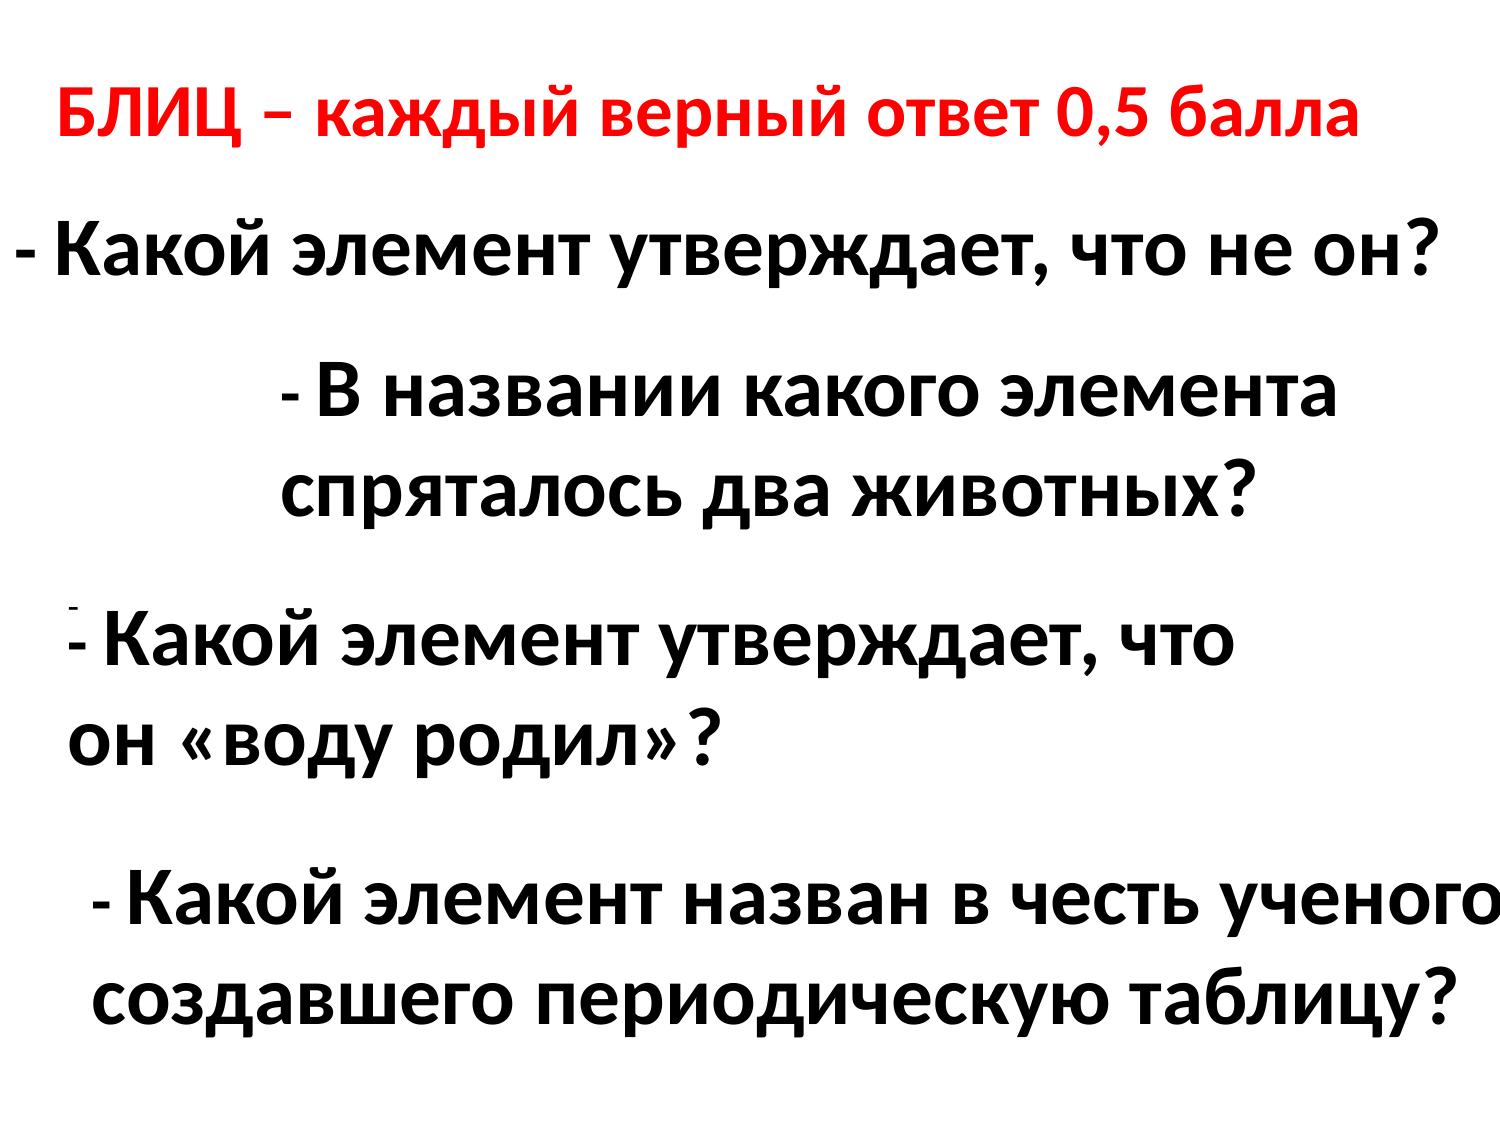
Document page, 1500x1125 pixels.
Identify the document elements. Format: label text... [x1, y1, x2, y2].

text_box - В названии какого элемента спряталось два животных? [265, 326, 1459, 541]
text_box - Какой элемент назван в честь ученого создавшего периодическую таблицу? [76, 834, 1500, 1049]
text_box - Какой элемент утверждает, что не он? [0, 184, 1500, 300]
text_box - Какой элемент утверждает, что он «воду родил»? [53, 574, 1353, 789]
text_box БЛИЦ – каждый верный ответ 0,5 балла [41, 54, 1447, 160]
